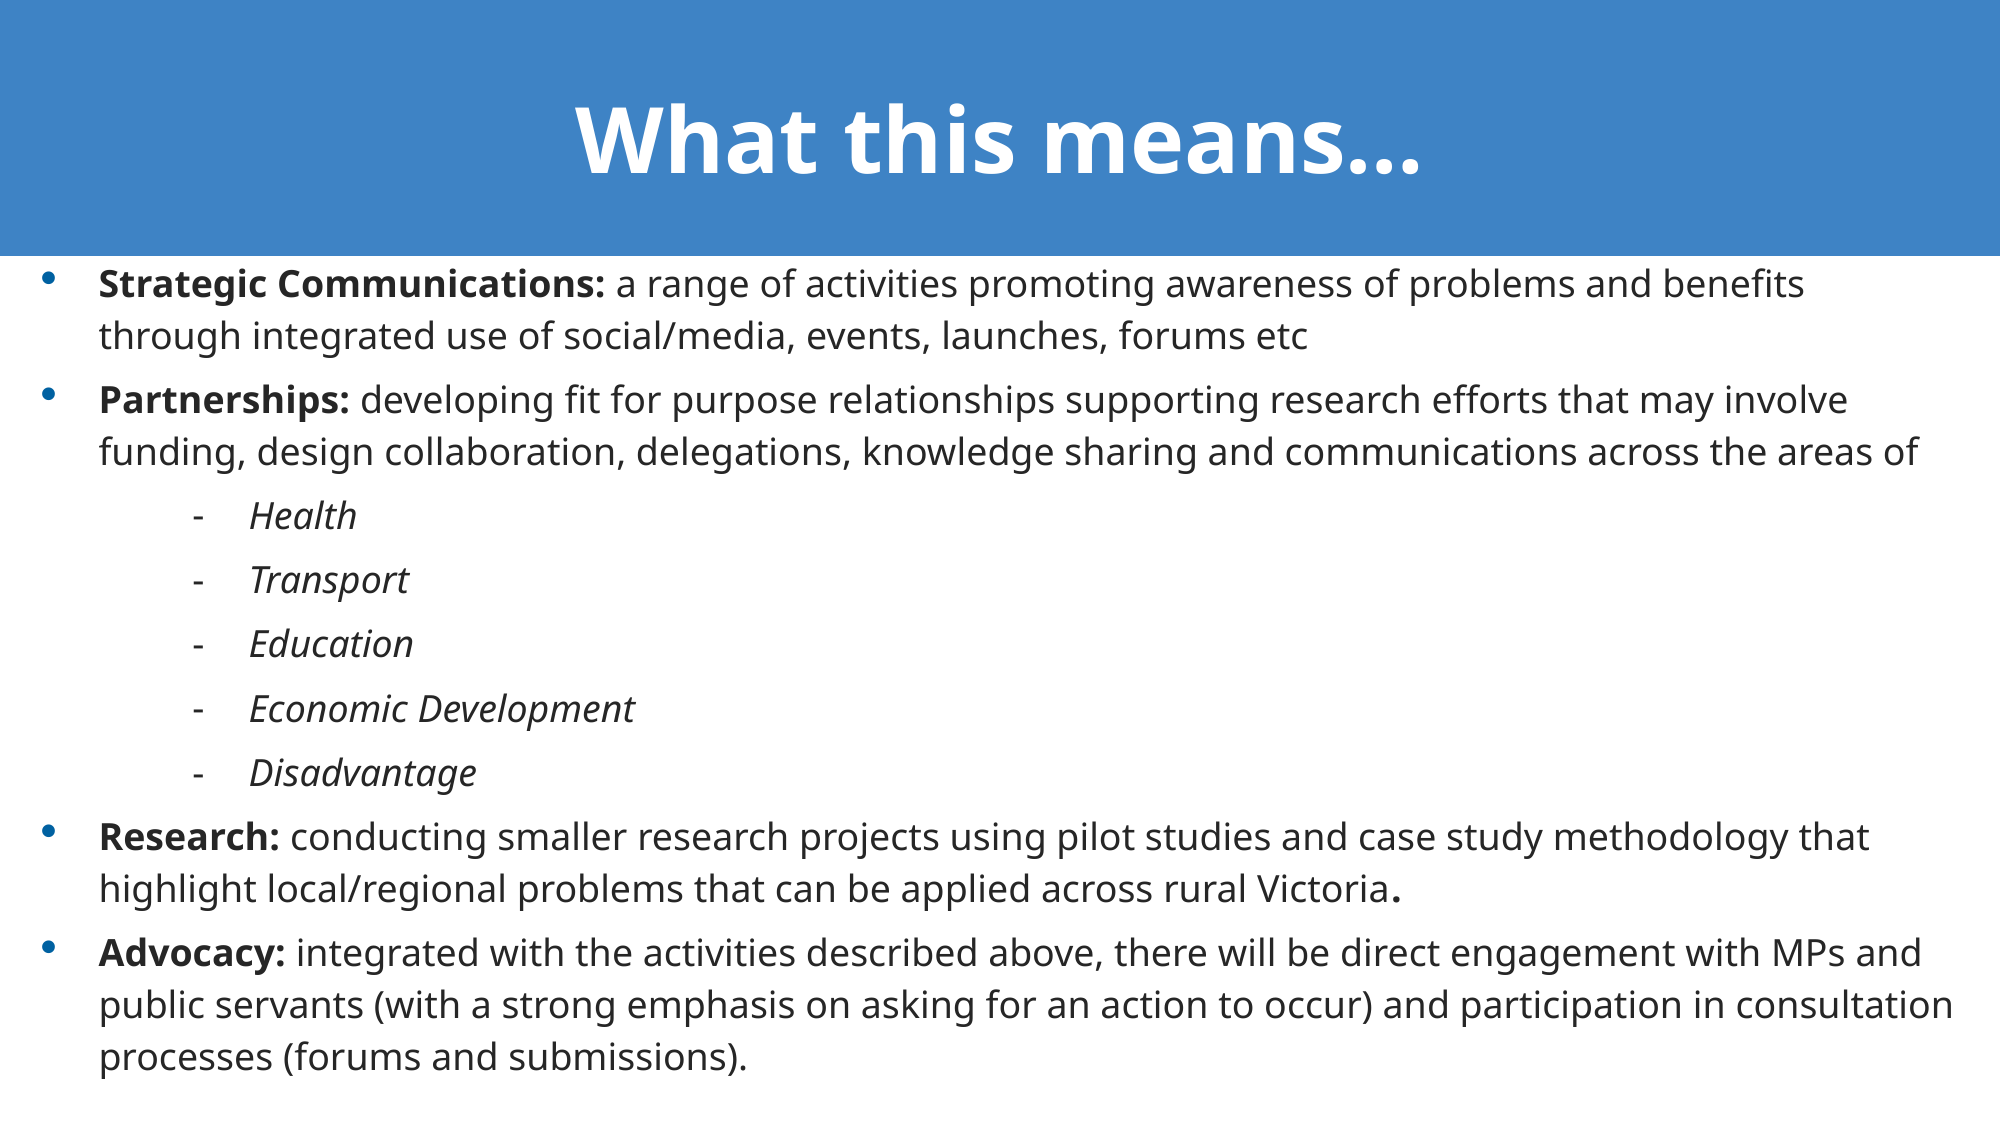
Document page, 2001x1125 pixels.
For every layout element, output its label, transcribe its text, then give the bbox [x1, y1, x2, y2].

text_box Strategic Communications: a range of activities promoting awareness of problems and benefits through integrated use of social/media, events, launches, forums etc Partnerships: developing fit for purpose relationships supporting research efforts that may involve funding, design collaboration, delegations, knowledge sharing and communications across the areas of Health Transport Education Economic Development Disadvantage Research: conducting smaller research projects using pilot studies and case study methodology that highlight local/regional problems that can be applied across rural Victoria. Advocacy: integrated with the activities described above, there will be direct engagement with MPs and public servants (with a strong emphasis on asking for an action to occur) and participation in consultation processes (forums and submissions). [27, 245, 1973, 1086]
title What this means… [0, 0, 2000, 257]
